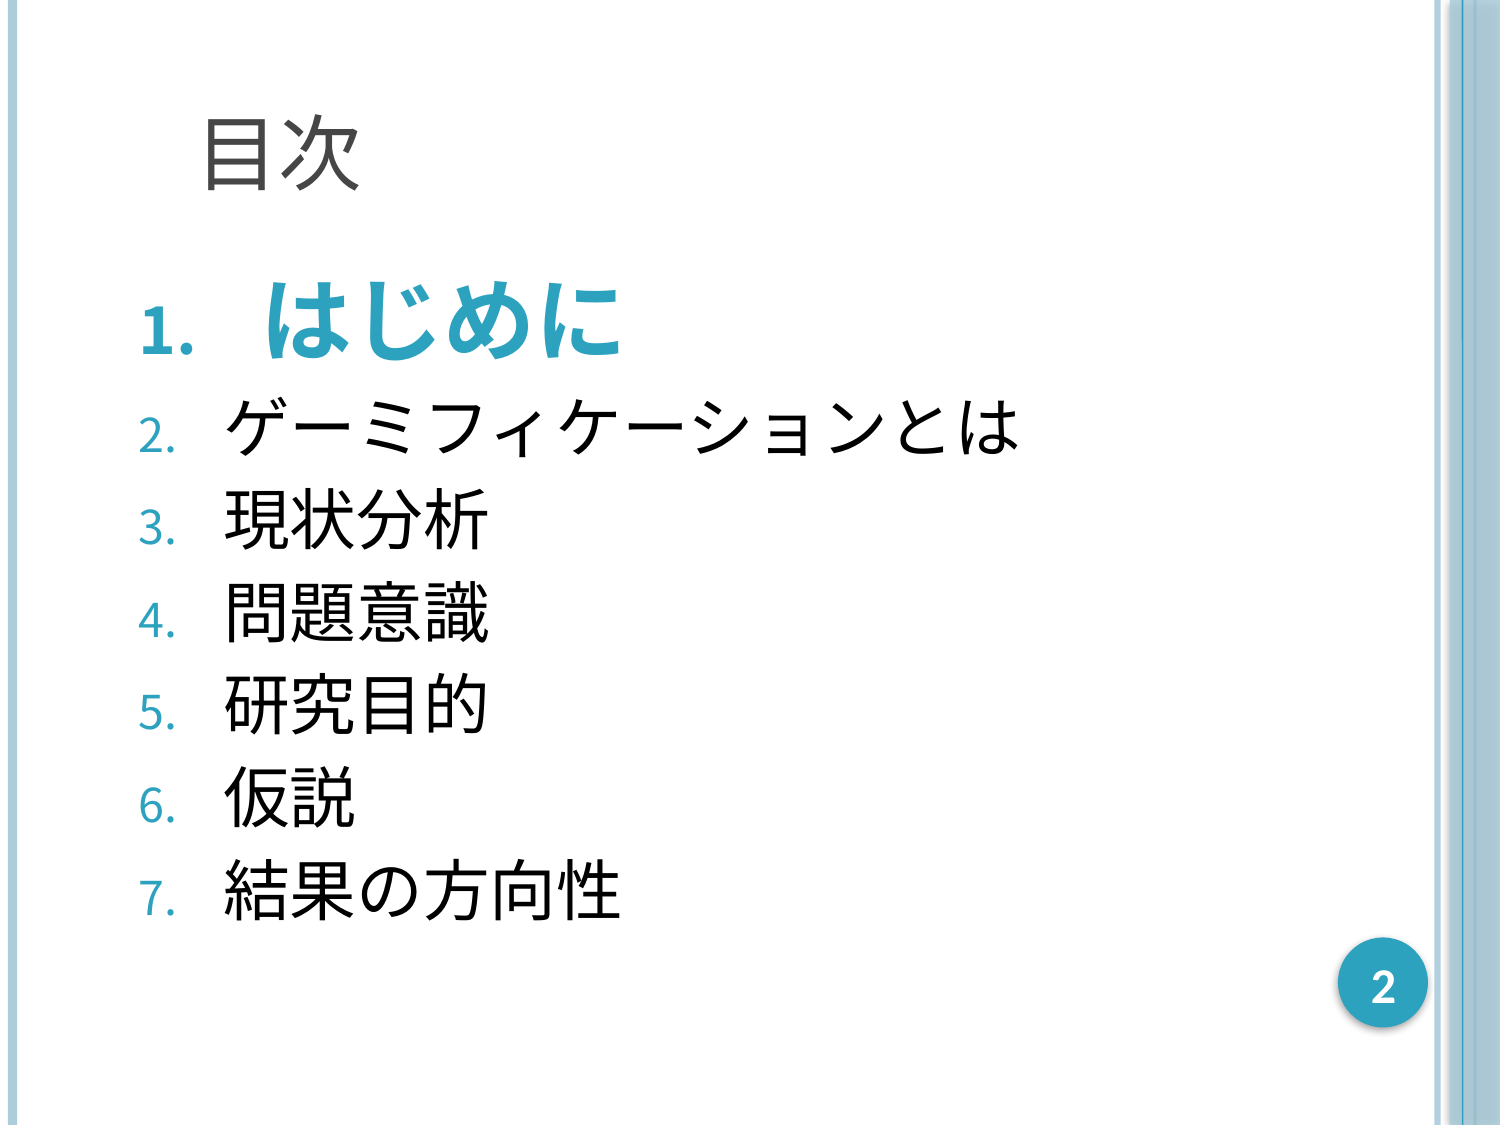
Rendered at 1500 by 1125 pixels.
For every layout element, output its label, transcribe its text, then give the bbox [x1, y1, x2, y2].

slide_number 2 [1333, 940, 1434, 1027]
title 目次 [171, 66, 386, 209]
list はじめに ゲーミフィケーションとは 現状分析 問題意識 研究目的 仮説 結果の方向性 [123, 255, 1142, 1055]
